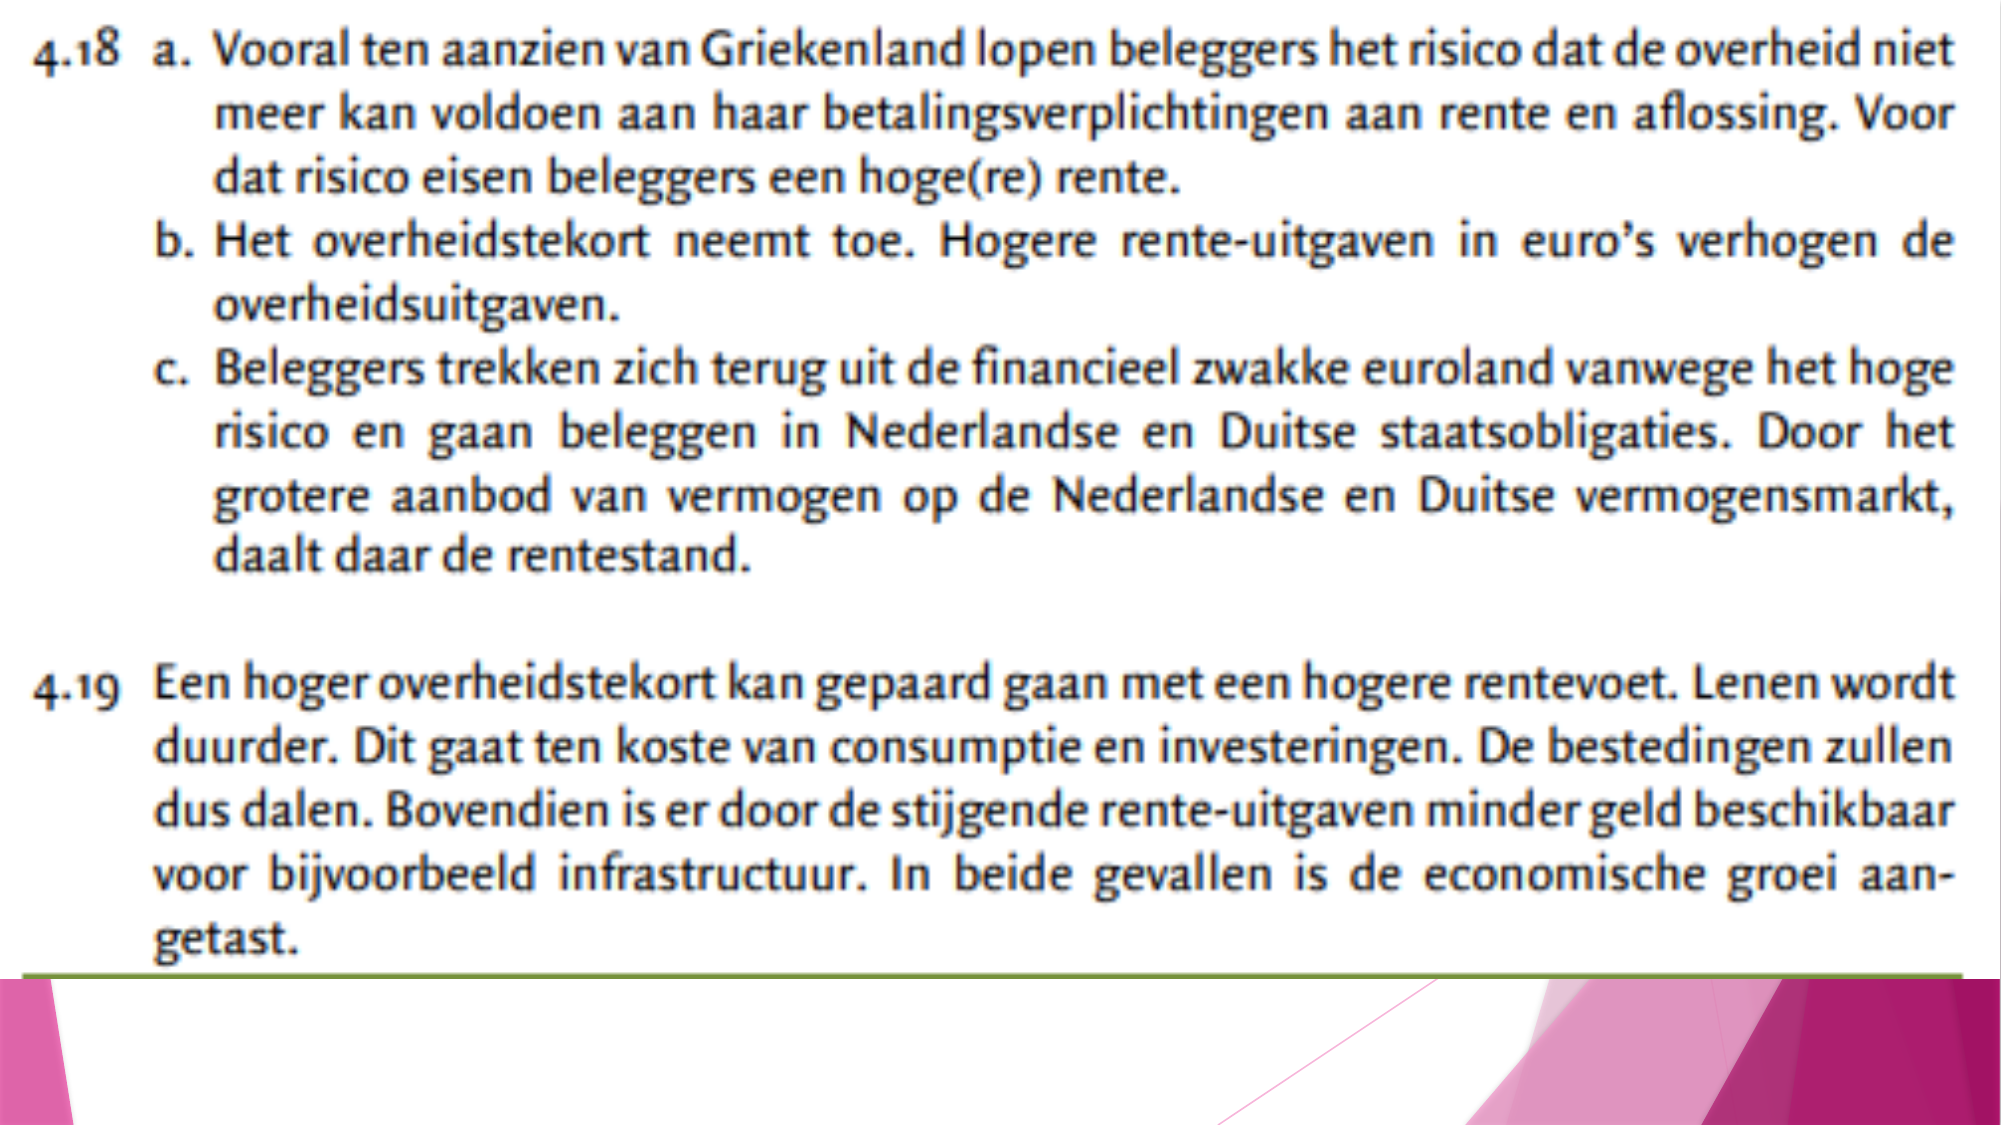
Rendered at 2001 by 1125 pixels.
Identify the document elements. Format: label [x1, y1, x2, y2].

picture [0, 0, 2000, 979]
